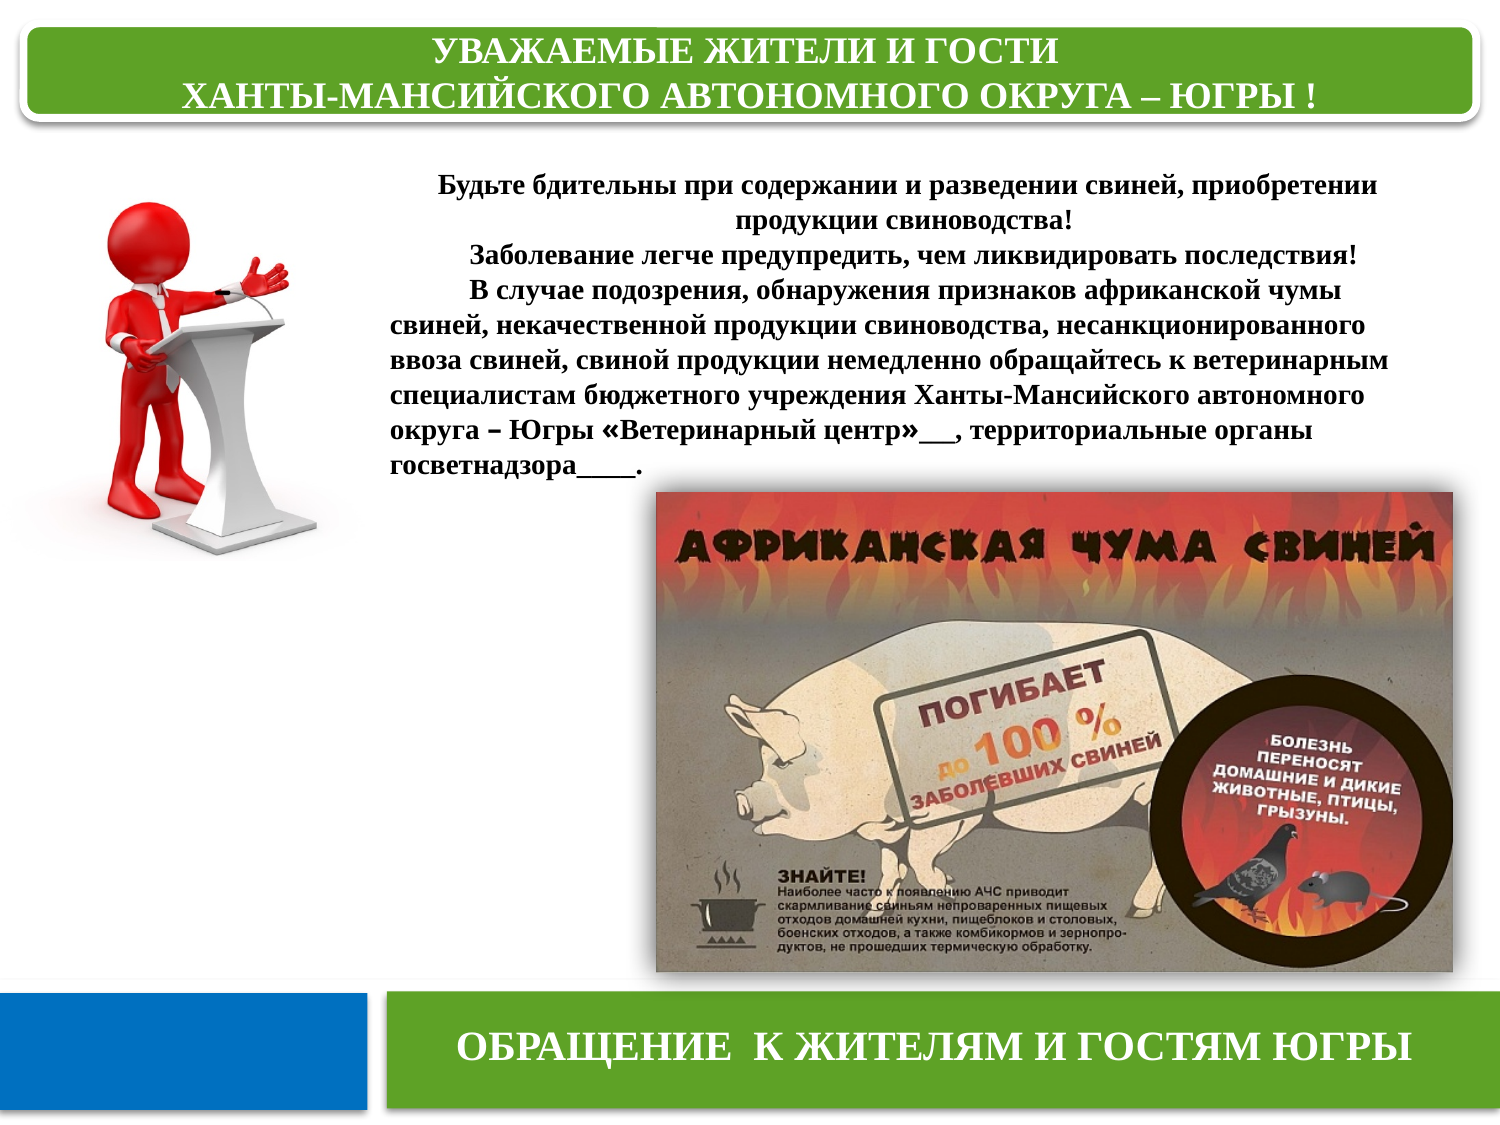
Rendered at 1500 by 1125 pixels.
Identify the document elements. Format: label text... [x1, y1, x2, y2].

picture [655, 491, 1454, 973]
subtitle ОБРАЩЕНИЕ К ЖИТЕЛЯМ И ГОСТЯМ ЮГРЫ [384, 987, 1485, 1101]
text_box УВАЖАЕМЫЕ ЖИТЕЛИ И ГОСТИ ХАНТЫ-МАНСИЙСКОГО АВТОНОМНОГО ОКРУГА – ЮГРЫ ! [19, 75, 1481, 122]
picture [0, 187, 390, 561]
text_box [0, 0, 1500, 75]
text_box Будьте бдительны при содержании и разведении свиней, приобретении продукции свиноводства! Заболевание легче предупредить, чем ликвидировать последствия! В случае подозрения, обнаружения признаков африканской чумы свиней, некачественной продукции свиноводства, несанкционированного ввоза свиней, свиной продукции немедленно обращайтесь к ветеринарным специалистам бюджетного учреждения Ханты-Мансийского автономного округа – Югры «Ветеринарный центр»___, территориальные органы госветнадзора____. [374, 123, 1442, 488]
